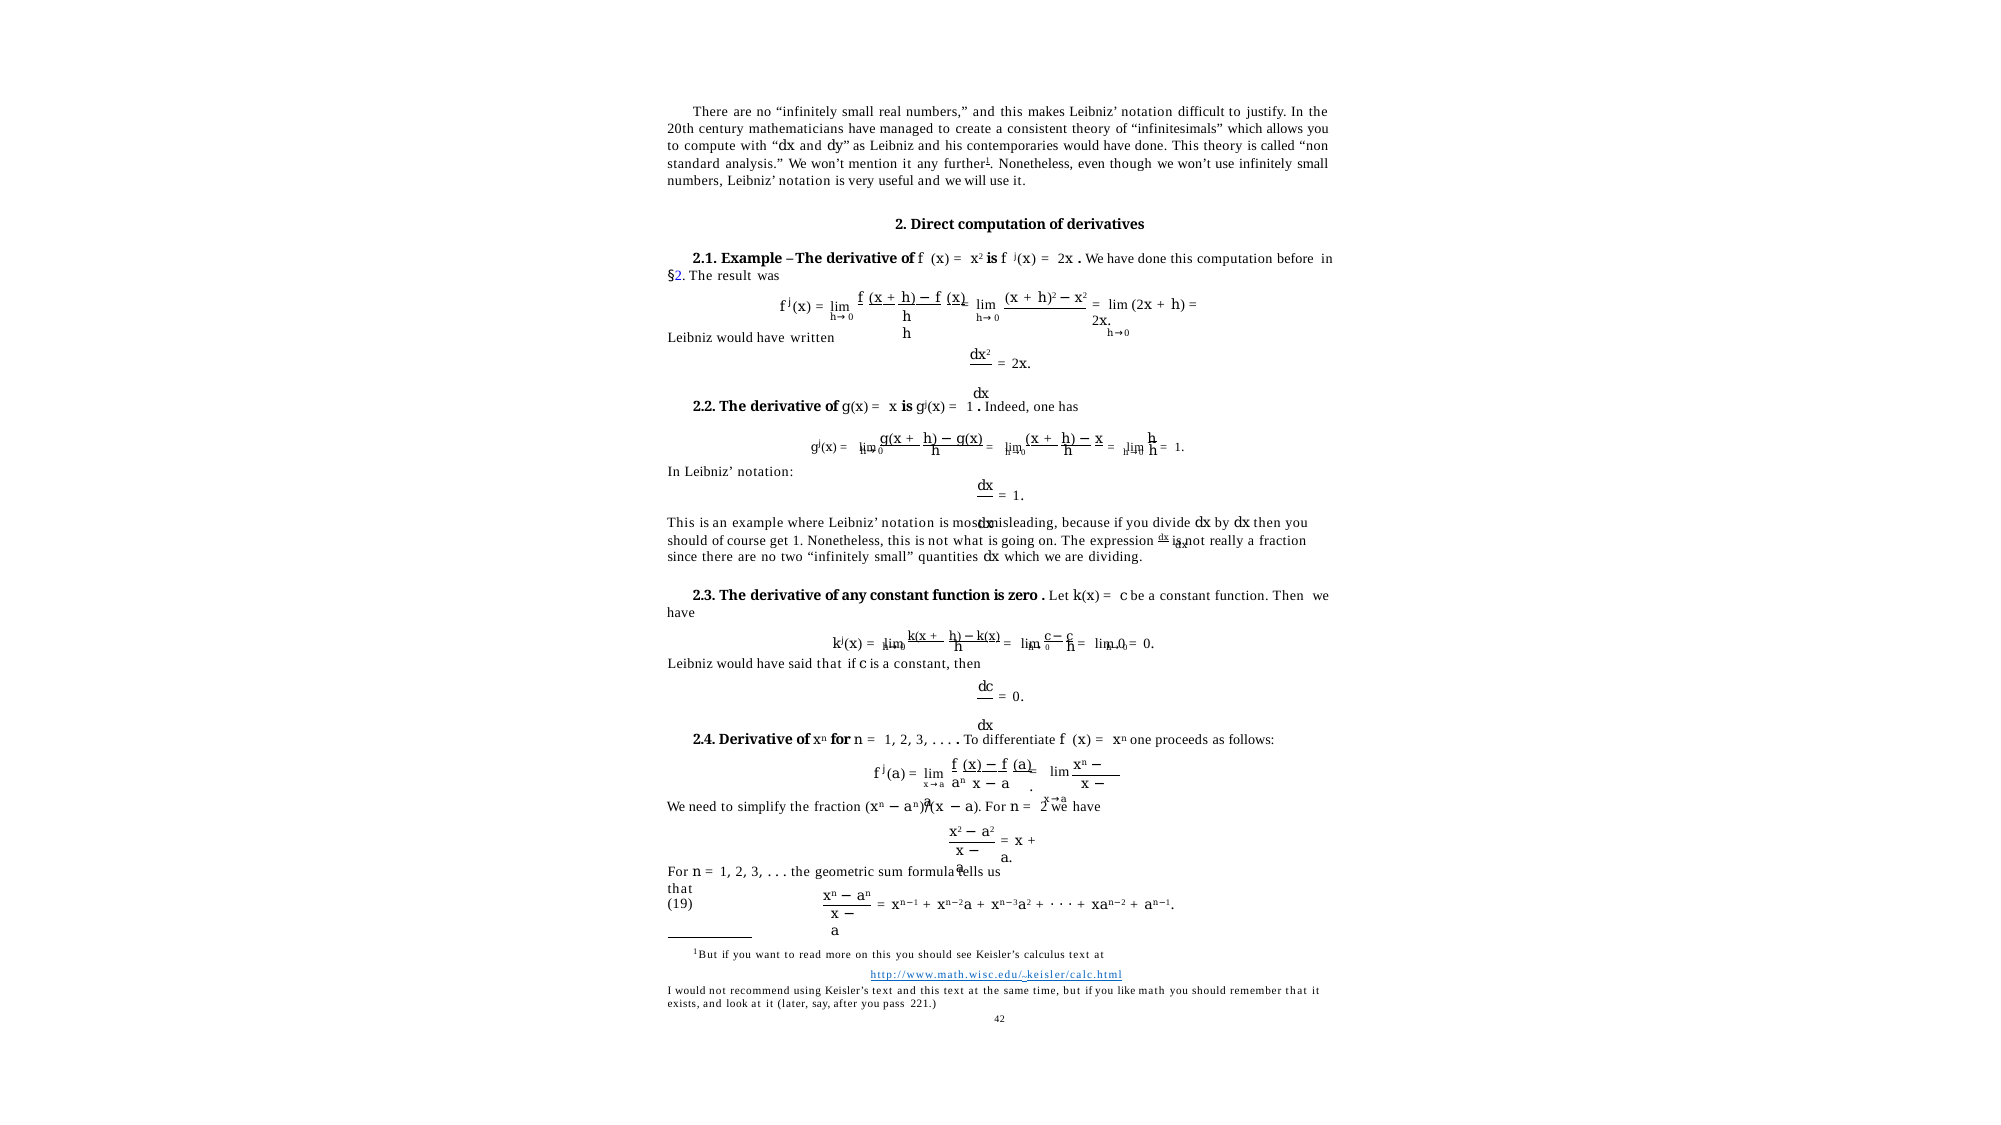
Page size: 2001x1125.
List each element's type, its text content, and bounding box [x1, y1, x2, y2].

text_box f (x) − f (a) xn − an [950, 753, 1121, 772]
text_box = 2x. [996, 352, 1033, 372]
text_box dc dx [975, 674, 995, 728]
text_box 42 [992, 1013, 1008, 1025]
text_box dx2 dx [968, 340, 993, 387]
text_box dx dx [975, 472, 995, 511]
text_box = lim (2x + h) = 2x. h→0 [1090, 296, 1222, 339]
text_box x − a [954, 839, 991, 861]
text_box = 0. [996, 685, 1026, 705]
text_box In Leibniz’ notation: [666, 460, 797, 480]
text_box = x + a. [999, 830, 1054, 866]
text_box x − a [829, 903, 866, 939]
text_box 2.2. The derivative of g(x) = x is gj(x) = 1 . Indeed, one has gj(x) = lim g(x + h) − g(x) = lim (x + h) − x = lim h = 1. [691, 387, 1191, 454]
text_box For n = 1, 2, 3, . . . the geometric sum formula tells us that [666, 861, 1028, 897]
text_box f (a) = lim [872, 763, 947, 782]
text_box x→a x − a x − a [922, 772, 1027, 795]
text_box kj(x) = lim k(x + h) − k(x) = lim c − c = lim 0 = 0. [831, 625, 1169, 653]
text_box xn − an [821, 883, 873, 904]
text_box h→0 [828, 309, 856, 323]
text_box x2 − a2 [947, 820, 996, 840]
text_box There are no “infinitely small real numbers,” and this makes Leibniz’ notation difficult to justify. In the 20th century mathematicians have managed to create a consistent theory of “infinitesimals” which allows you to compute with “dx and dy” as Leibniz and his contemporaries would have done. This theory is called “non standard analysis.” We won’t mention it any further1. Nonetheless, even though we won’t use infinitely small numbers, Leibniz’ notation is very useful and we will use it. 2. Direct computation of derivatives 2.1. Example – The derivative of f (x) = x2 is f j(x) = 2x . We have done this computation before in §2. The result was [665, 100, 1334, 283]
text_box = 1. [996, 484, 1026, 503]
text_box Leibniz would have written [666, 327, 838, 346]
text_box This is an example where Leibniz’ notation is most misleading, because if you divide dx by dx then you [665, 511, 1334, 530]
text_box (19) [666, 893, 695, 912]
text_box f (x + h) − f (x) (x + h)2 − x2 [856, 286, 1088, 306]
text_box f (x) = lim [778, 296, 854, 315]
text_box 1But if you want to read more on this you should see Keisler’s calculus text at http://www.math.wisc.edu/~keisler/calc.html I would not recommend using Keisler’s text and this text at the same time, but if you like math you should remember that it exists, and look at it (later, say, after you pass 221.) [666, 942, 1335, 1011]
text_box = lim . x→a [1027, 763, 1128, 805]
text_box 2.4. Derivative of xn for n = 1, 2, 3, . . . . To differentiate f (x) = xn one proceeds as follows: [691, 728, 1286, 748]
text_box h h [901, 305, 1051, 342]
text_box Leibniz would have said that if c is a constant, then [666, 653, 991, 672]
text_box = xn−1 + xn−2a + xn−3a2 + · · · + xan−2 + an−1. [875, 893, 1180, 913]
text_box We need to simplify the fraction (xn − an)/(x − a). For n = 2 we have [665, 795, 1107, 815]
text_box h h→0 h h→0 h [929, 454, 1159, 459]
text_box since there are no two “infinitely small” quantities dx which we are dividing. 2.3. The derivative of any constant function is zero . Let k(x) = c be a constant function. Then we have [665, 545, 1334, 620]
text_box should of course get 1. Nonetheless, this is not what is going on. The expression dx is not really a fraction [666, 528, 1334, 545]
